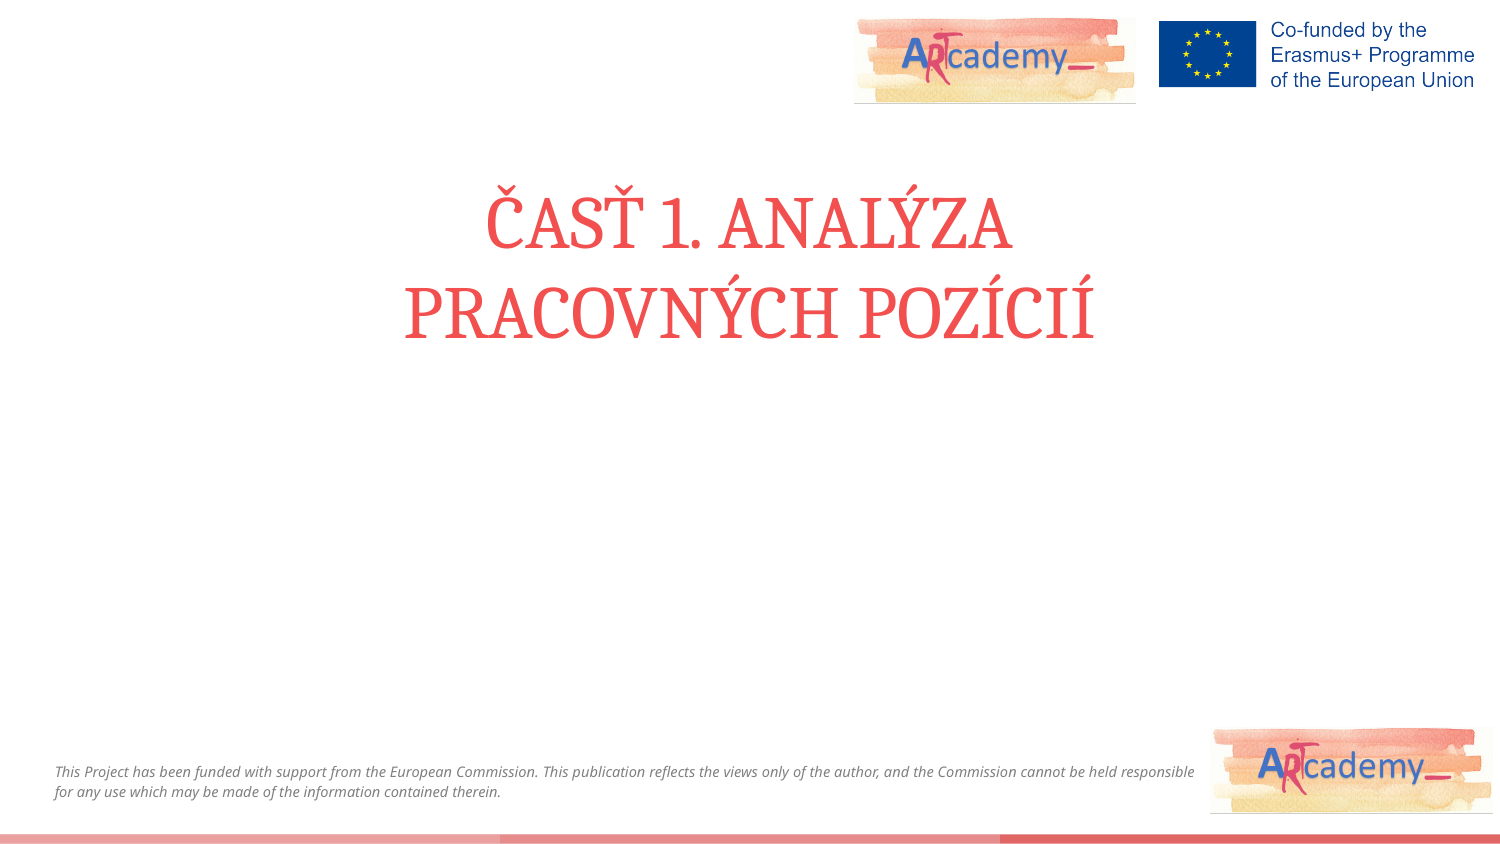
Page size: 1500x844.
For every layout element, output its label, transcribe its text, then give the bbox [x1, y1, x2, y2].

text_box This Project has been funded with support from the European Commission. This publication reflects the views only of the author, and the Commission cannot be held responsible for any use which may be made of the information contained therein. [39, 754, 1205, 799]
picture [854, 0, 1137, 134]
picture [1210, 709, 1493, 844]
title ČASŤ 1. ANALÝZA PRACOVNÝCH POZÍCIÍ [365, 159, 1135, 369]
picture [1158, 21, 1474, 91]
